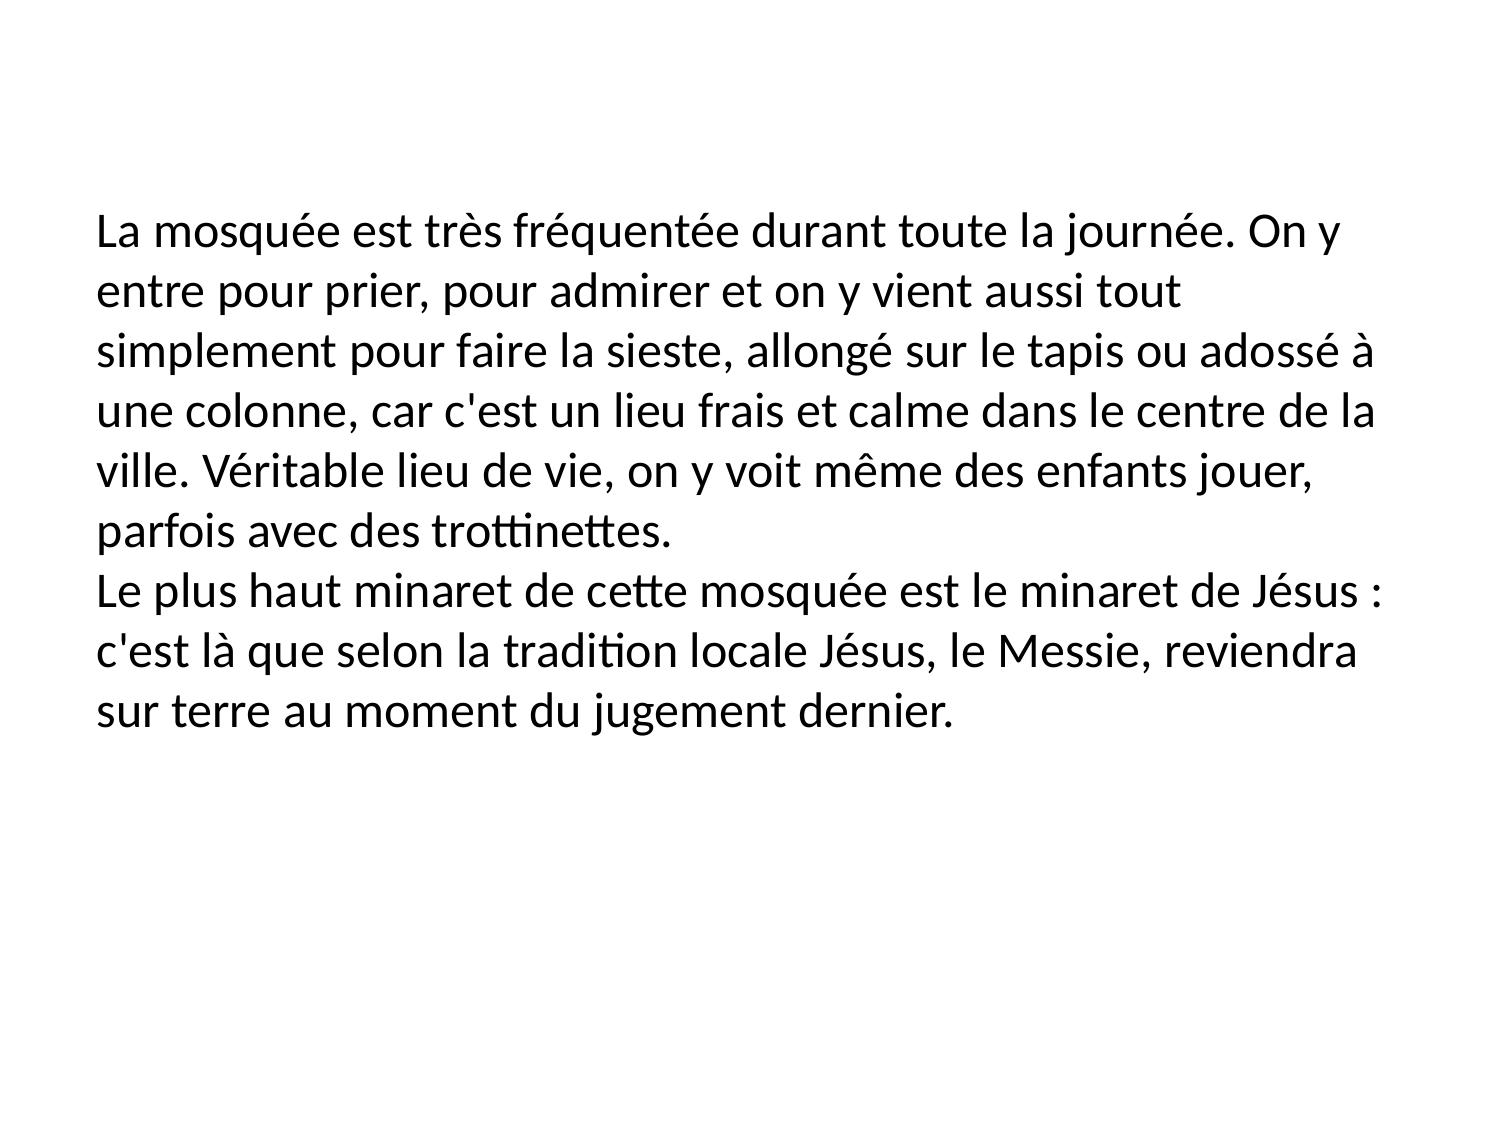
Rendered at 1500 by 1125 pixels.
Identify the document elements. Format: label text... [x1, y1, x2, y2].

text_box La mosquée est très fréquentée durant toute la journée. On y entre pour prier, pour admirer et on y vient aussi tout simplement pour faire la sieste, allongé sur le tapis ou adossé à une colonne, car c'est un lieu frais et calme dans le centre de la ville. Véritable lieu de vie, on y voit même des enfants jouer, parfois avec des trottinettes. Le plus haut minaret de cette mosquée est le minaret de Jésus : c'est là que selon la tradition locale Jésus, le Messie, reviendra sur terre au moment du jugement dernier. [81, 190, 1418, 746]
